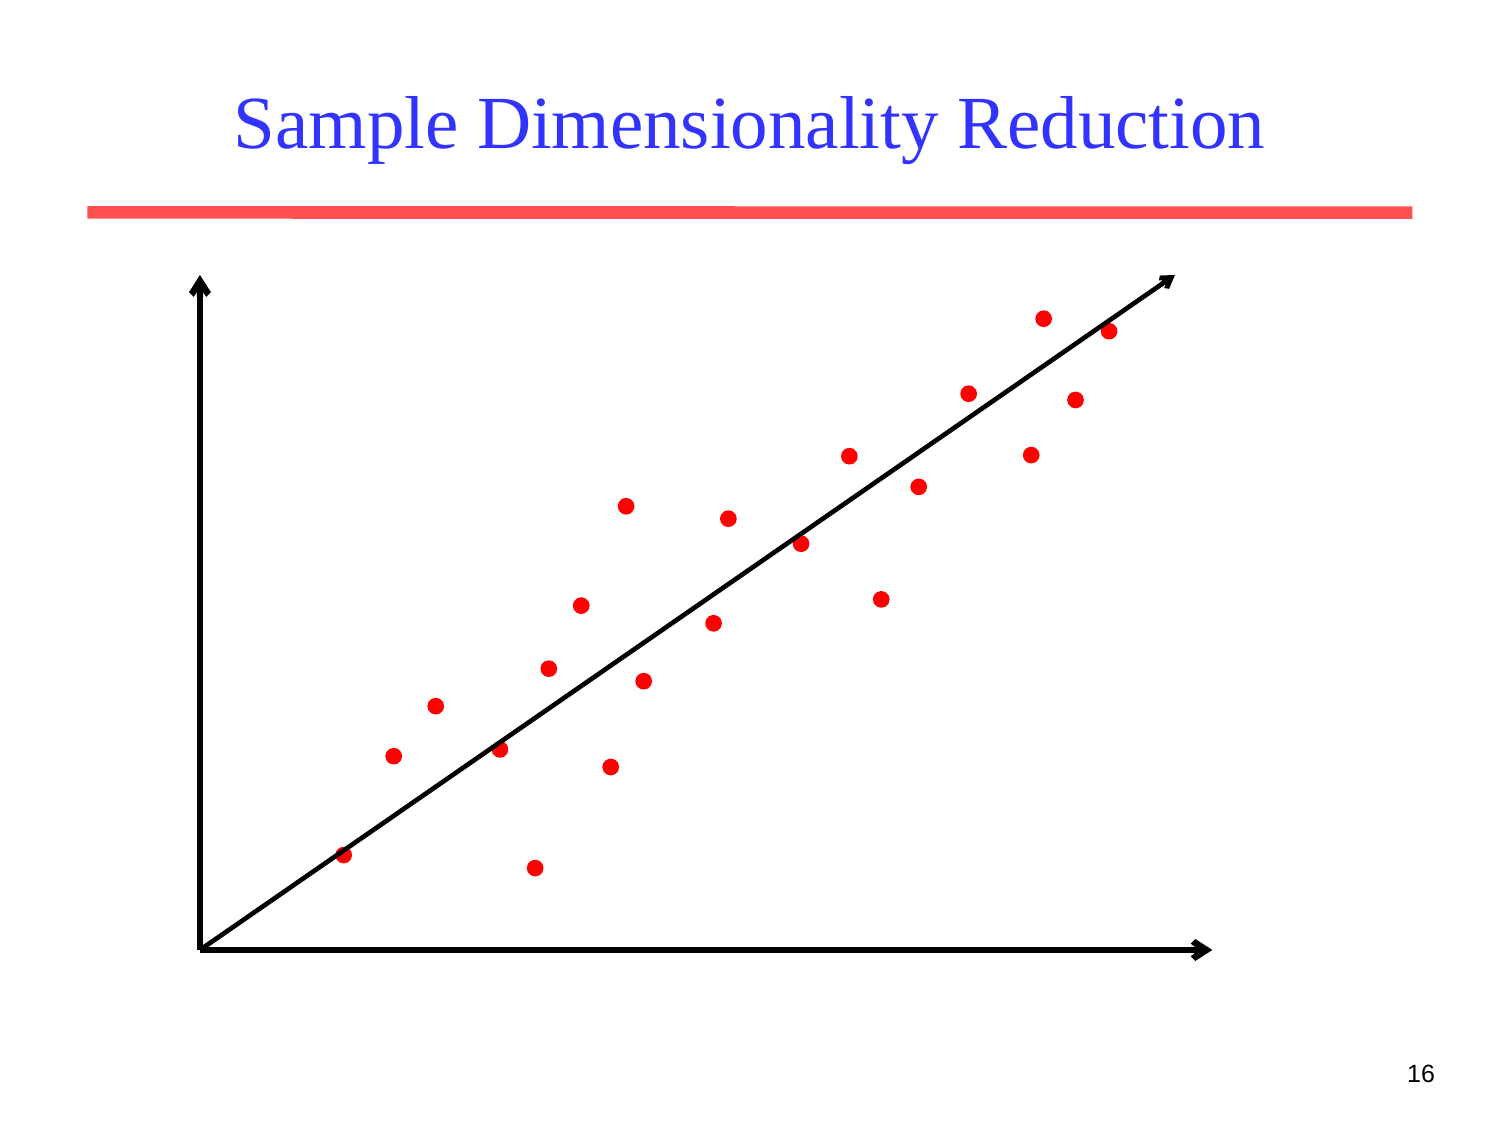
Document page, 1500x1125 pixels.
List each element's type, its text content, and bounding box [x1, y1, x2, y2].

slide_number 16 [1137, 1049, 1451, 1125]
title Sample Dimensionality Reduction [112, 37, 1388, 201]
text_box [199, 274, 1176, 951]
